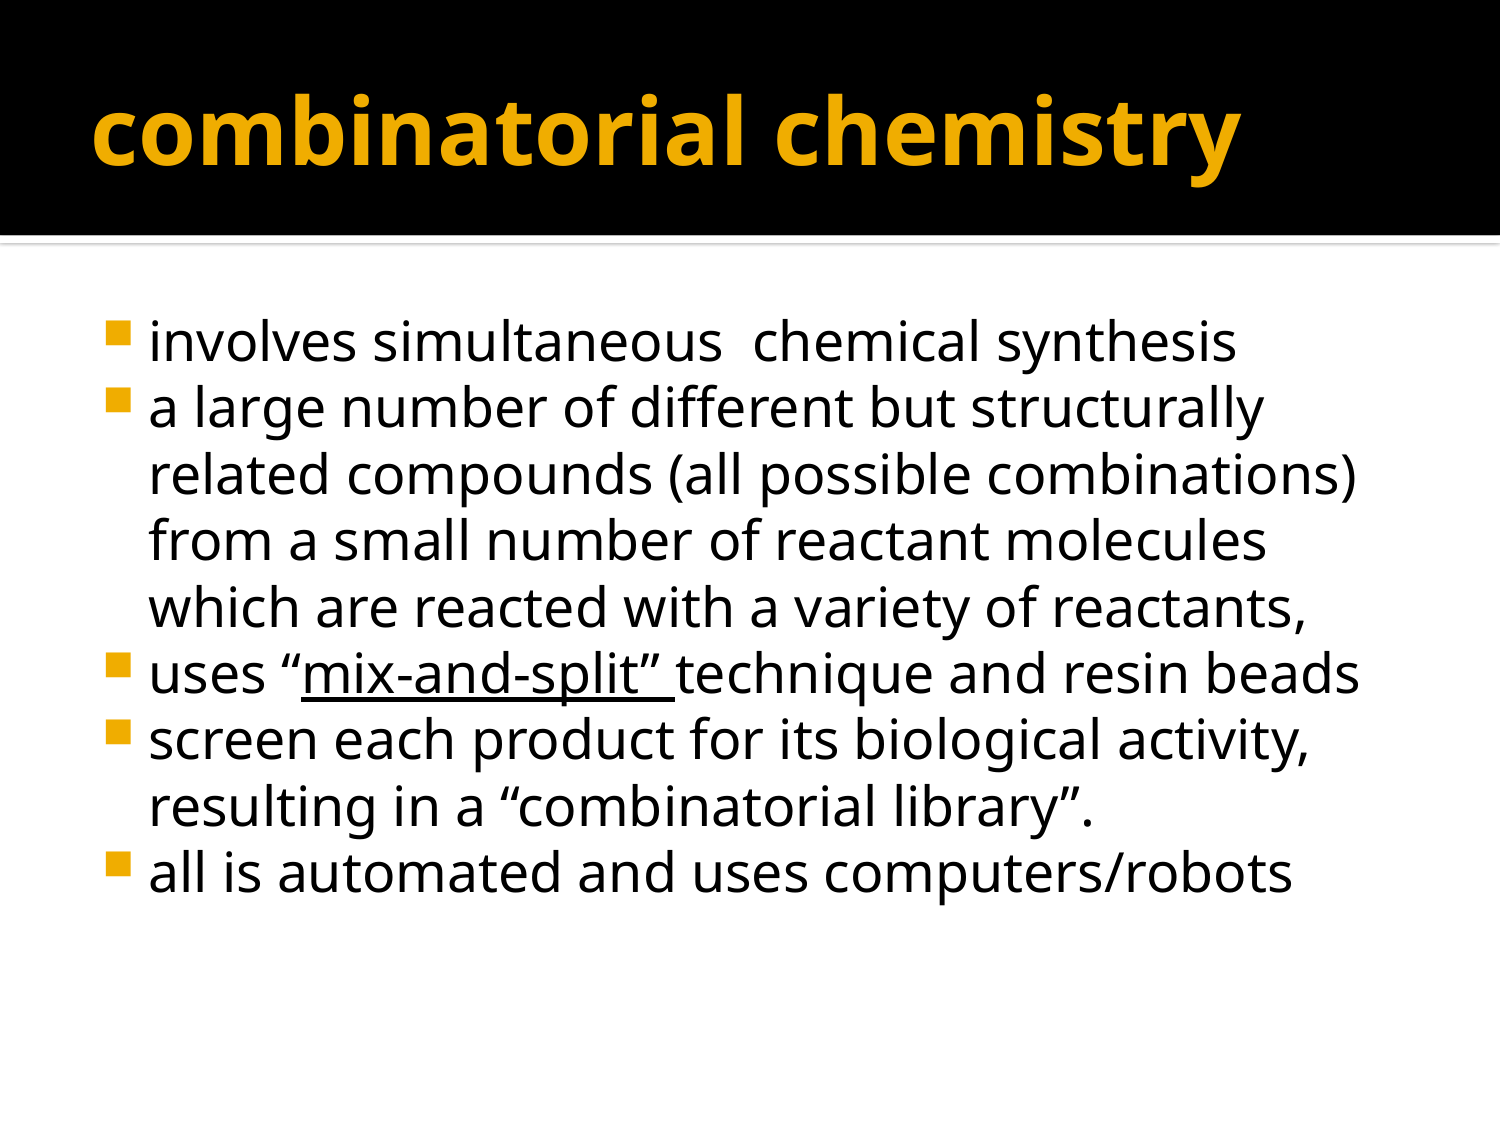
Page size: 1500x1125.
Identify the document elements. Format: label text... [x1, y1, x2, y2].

title combinatorial chemistry [75, 25, 1425, 231]
list involves simultaneous chemical synthesis a large number of different but structurally related compounds (all possible combinations) from a small number of reactant molecules which are reacted with a variety of reactants, uses “mix-and-split” technique and resin beads screen each product for its biological activity, resulting in a “combinatorial library”. all is automated and uses computers/robots [75, 291, 1425, 1085]
